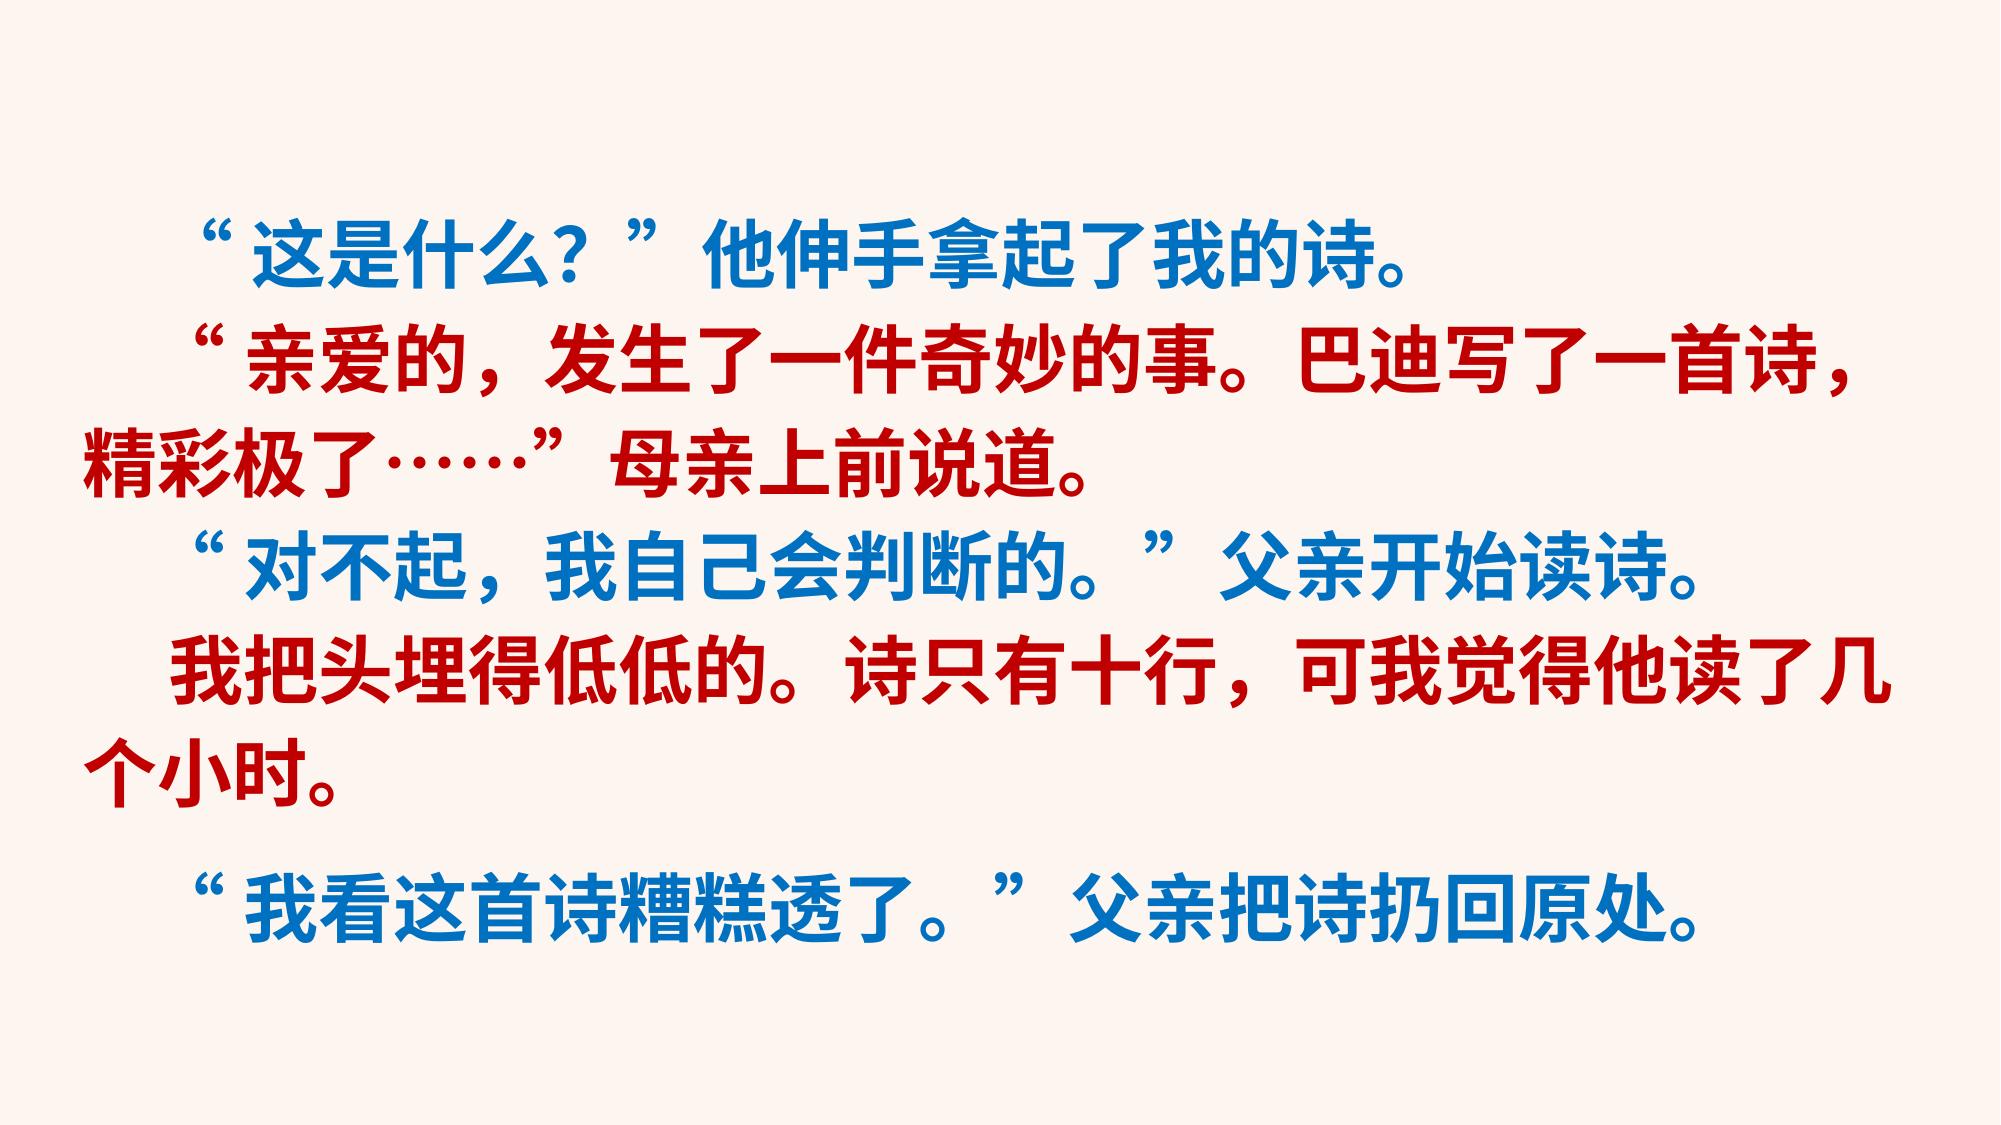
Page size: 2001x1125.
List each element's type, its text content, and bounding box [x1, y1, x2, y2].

text_box “这是什么？”他伸手拿起了我的诗。 “亲爱的，发生了一件奇妙的事。巴迪写了一首诗，精彩极了……”母亲上前说道。 “对不起，我自己会判断的。”父亲开始读诗。 我把头埋得低低的。诗只有十行，可我觉得他读了几个小时。 “我看这首诗糟糕透了。”父亲把诗扔回原处。 [68, 177, 1958, 1095]
